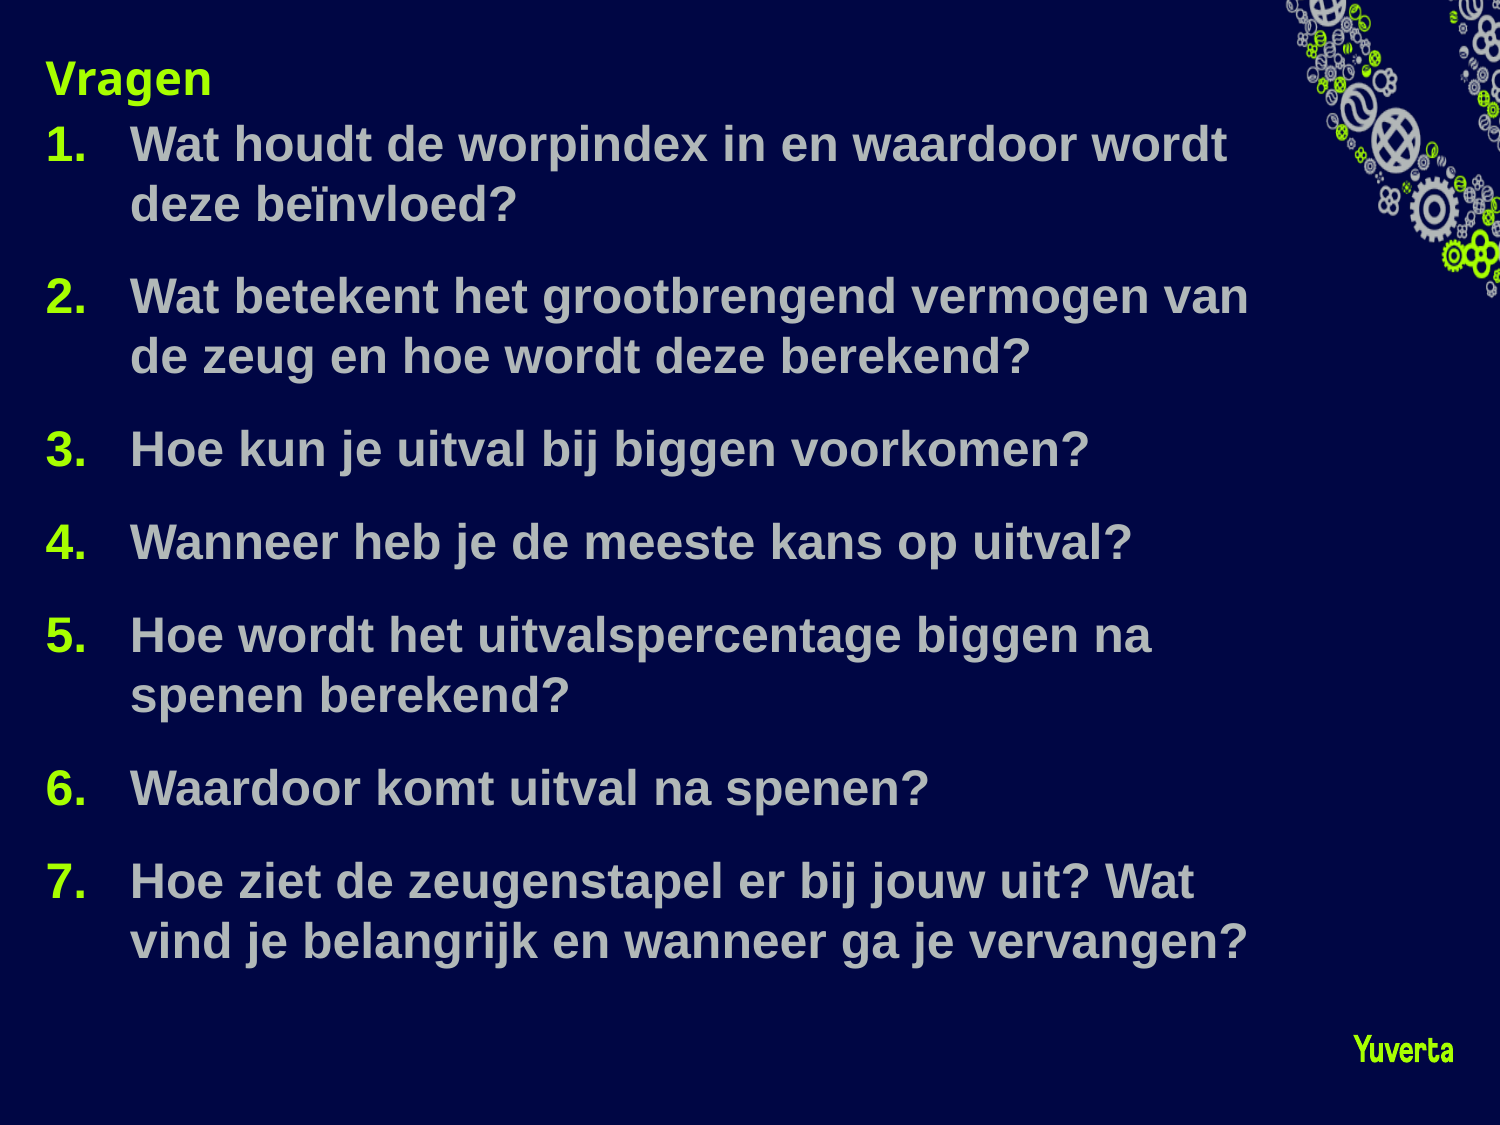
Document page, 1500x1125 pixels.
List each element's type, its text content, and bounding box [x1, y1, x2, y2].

list Wat houdt de worpindex in en waardoor wordt deze beïnvloed? Wat betekent het grootbrengend vermogen van de zeug en hoe wordt deze berekend? Hoe kun je uitval bij biggen voorkomen? Wanneer heb je de meeste kans op uitval? Hoe wordt het uitvalspercentage biggen na spenen berekend? Waardoor komt uitval na spenen? Hoe ziet de zeugenstapel er bij jouw uit? Wat vind je belangrijk en wanneer ga je vervangen? [45, 111, 1308, 826]
title Vragen [45, 48, 1308, 111]
picture [0, 0, 1500, 1125]
